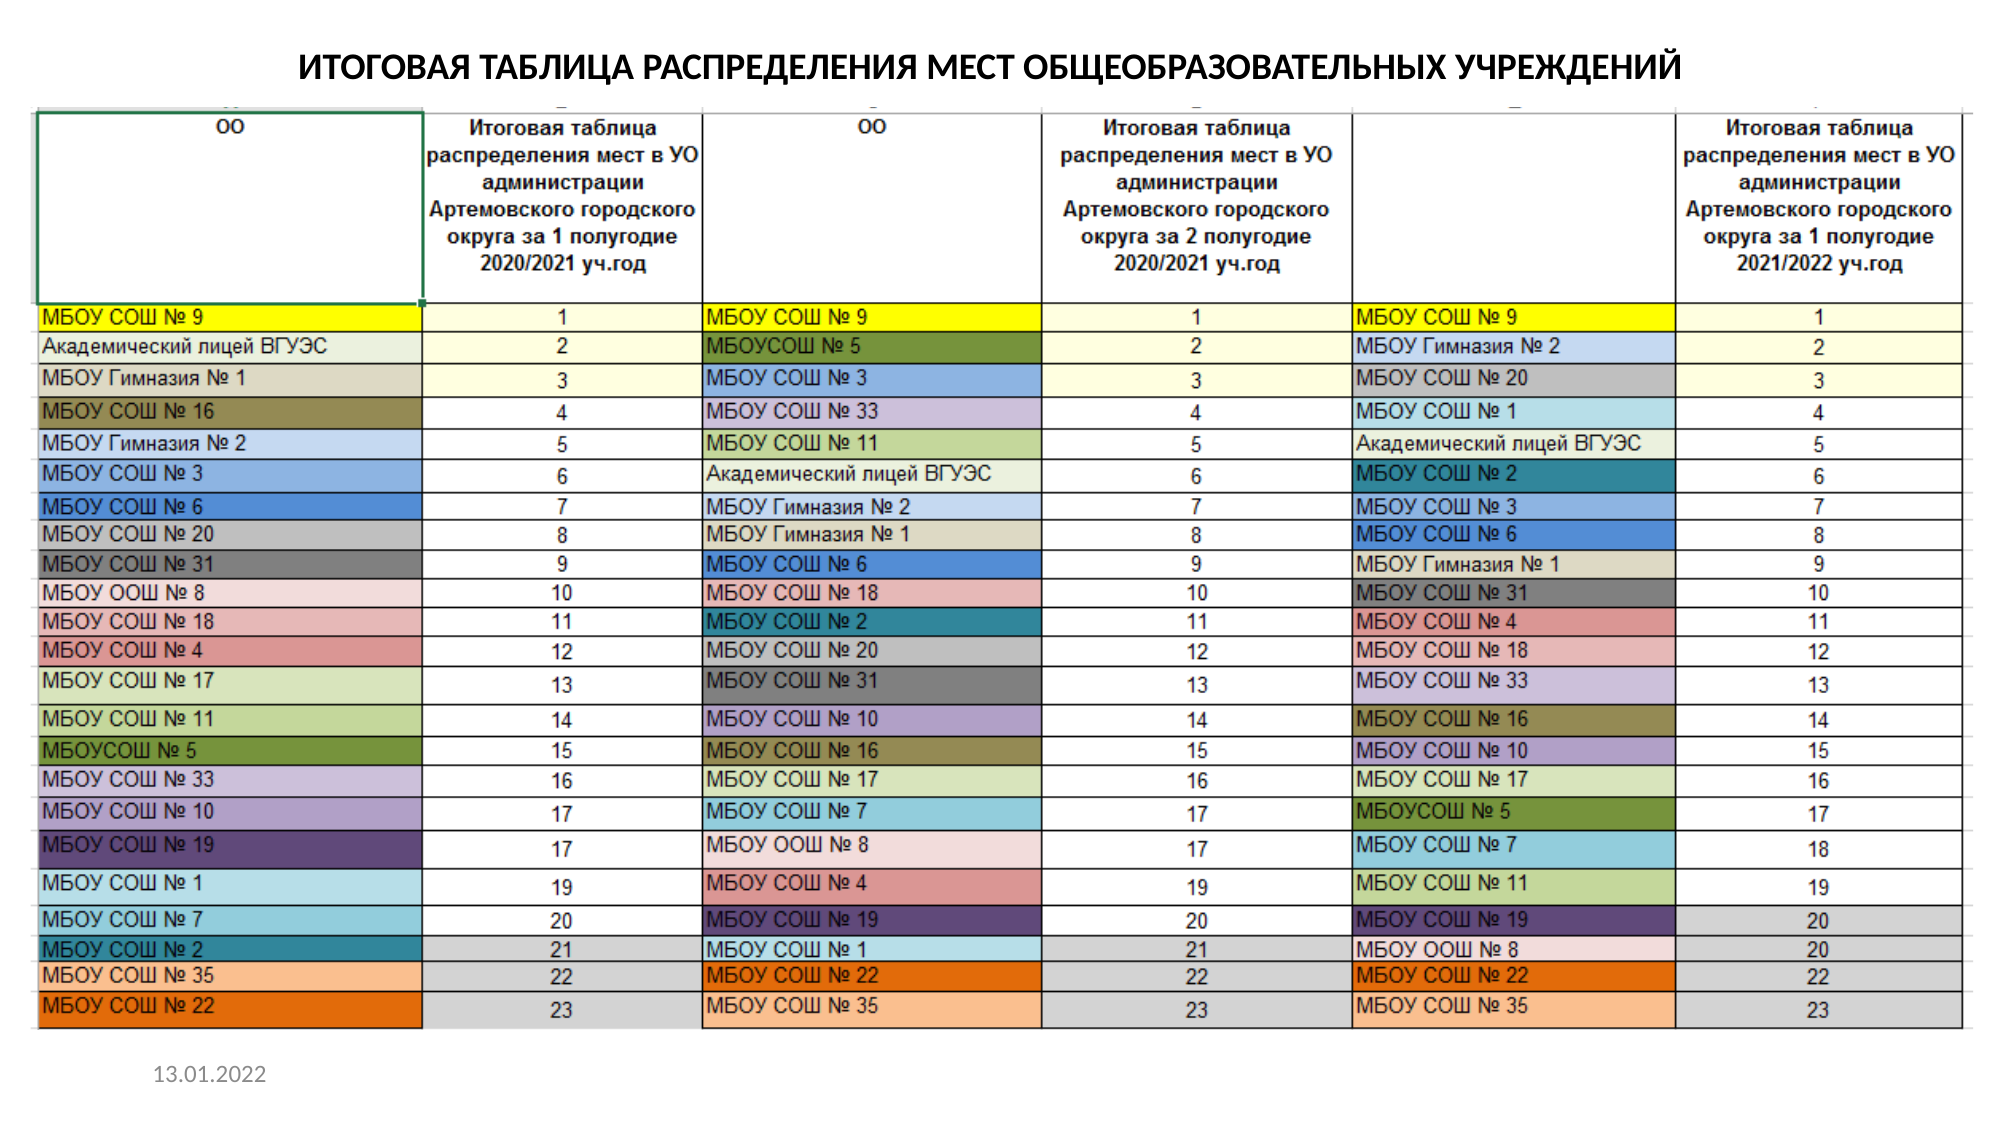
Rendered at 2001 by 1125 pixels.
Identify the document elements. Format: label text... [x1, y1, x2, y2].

text_box ИТОГОВАЯ ТАБЛИЦА РАСПРЕДЕЛЕНИЯ МЕСТ ОБЩЕОБРАЗОВАТЕЛЬНЫХ УЧРЕЖДЕНИЙ [283, 34, 1699, 95]
picture [30, 107, 1974, 1030]
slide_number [137, 1042, 588, 1103]
